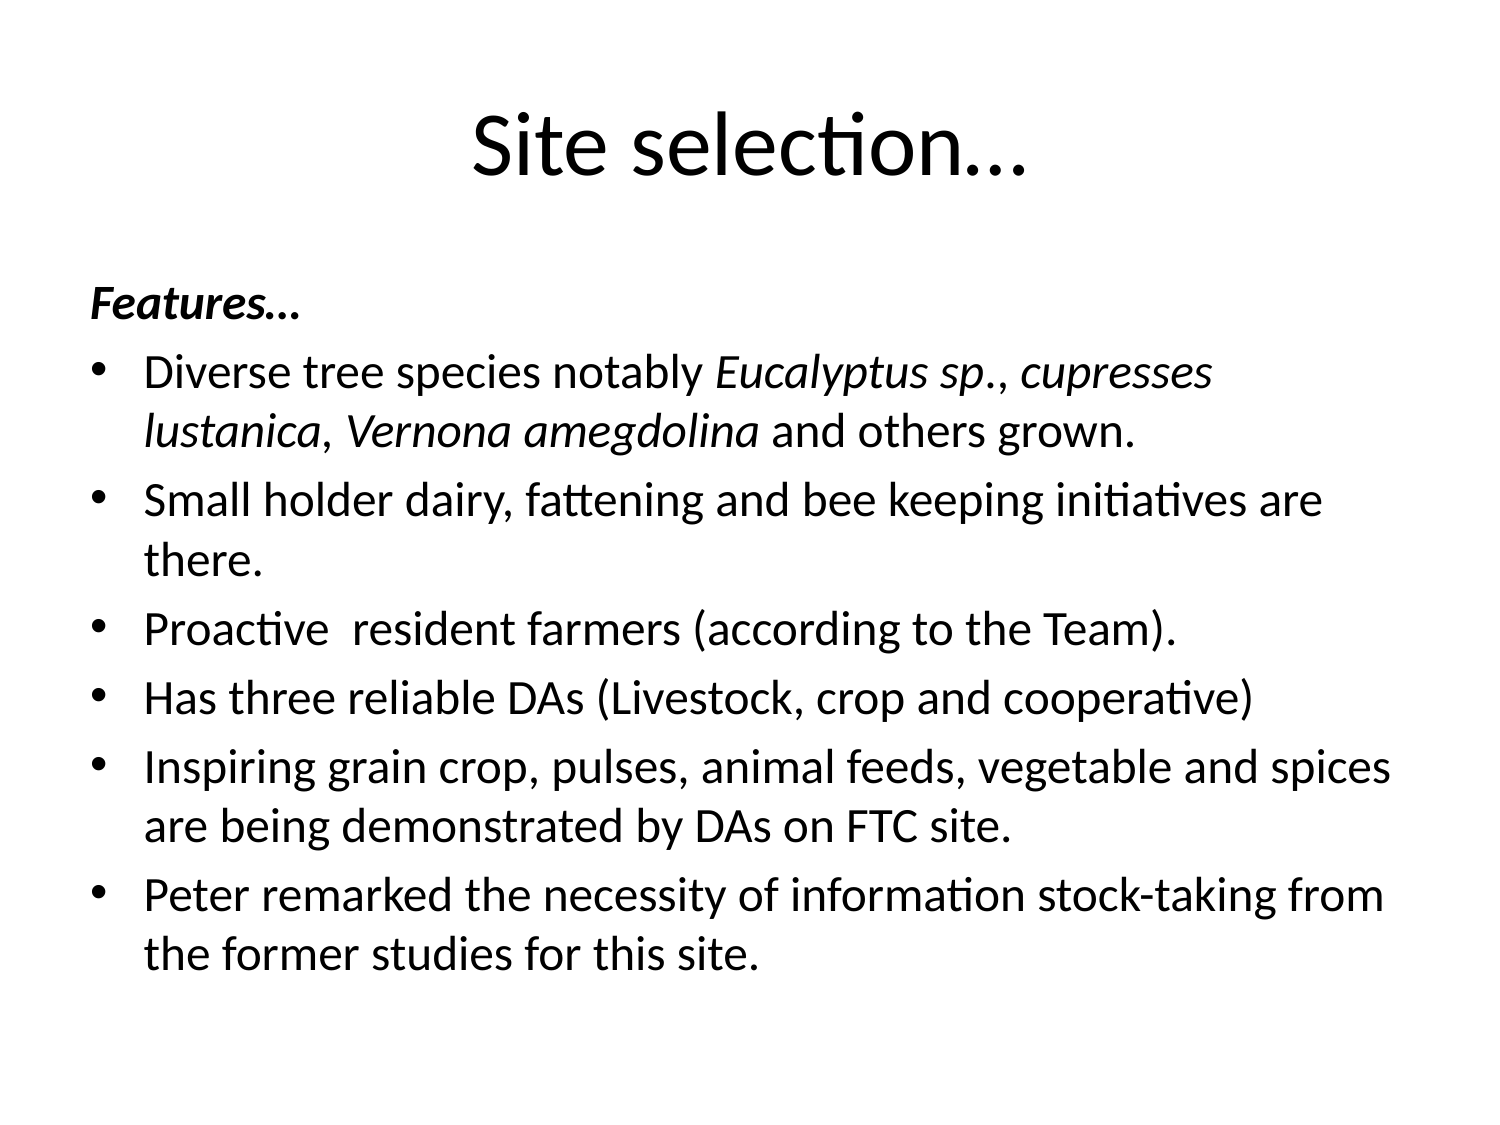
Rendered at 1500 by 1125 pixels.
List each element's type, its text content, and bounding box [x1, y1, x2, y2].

title Site selection… [75, 45, 1425, 233]
list Features… Diverse tree species notably Eucalyptus sp., cupresses lustanica, Vernona amegdolina and others grown. Small holder dairy, fattening and bee keeping initiatives are there. Proactive resident farmers (according to the Team). Has three reliable DAs (Livestock, crop and cooperative) Inspiring grain crop, pulses, animal feeds, vegetable and spices are being demonstrated by DAs on FTC site. Peter remarked the necessity of information stock-taking from the former studies for this site. [75, 262, 1425, 1005]
